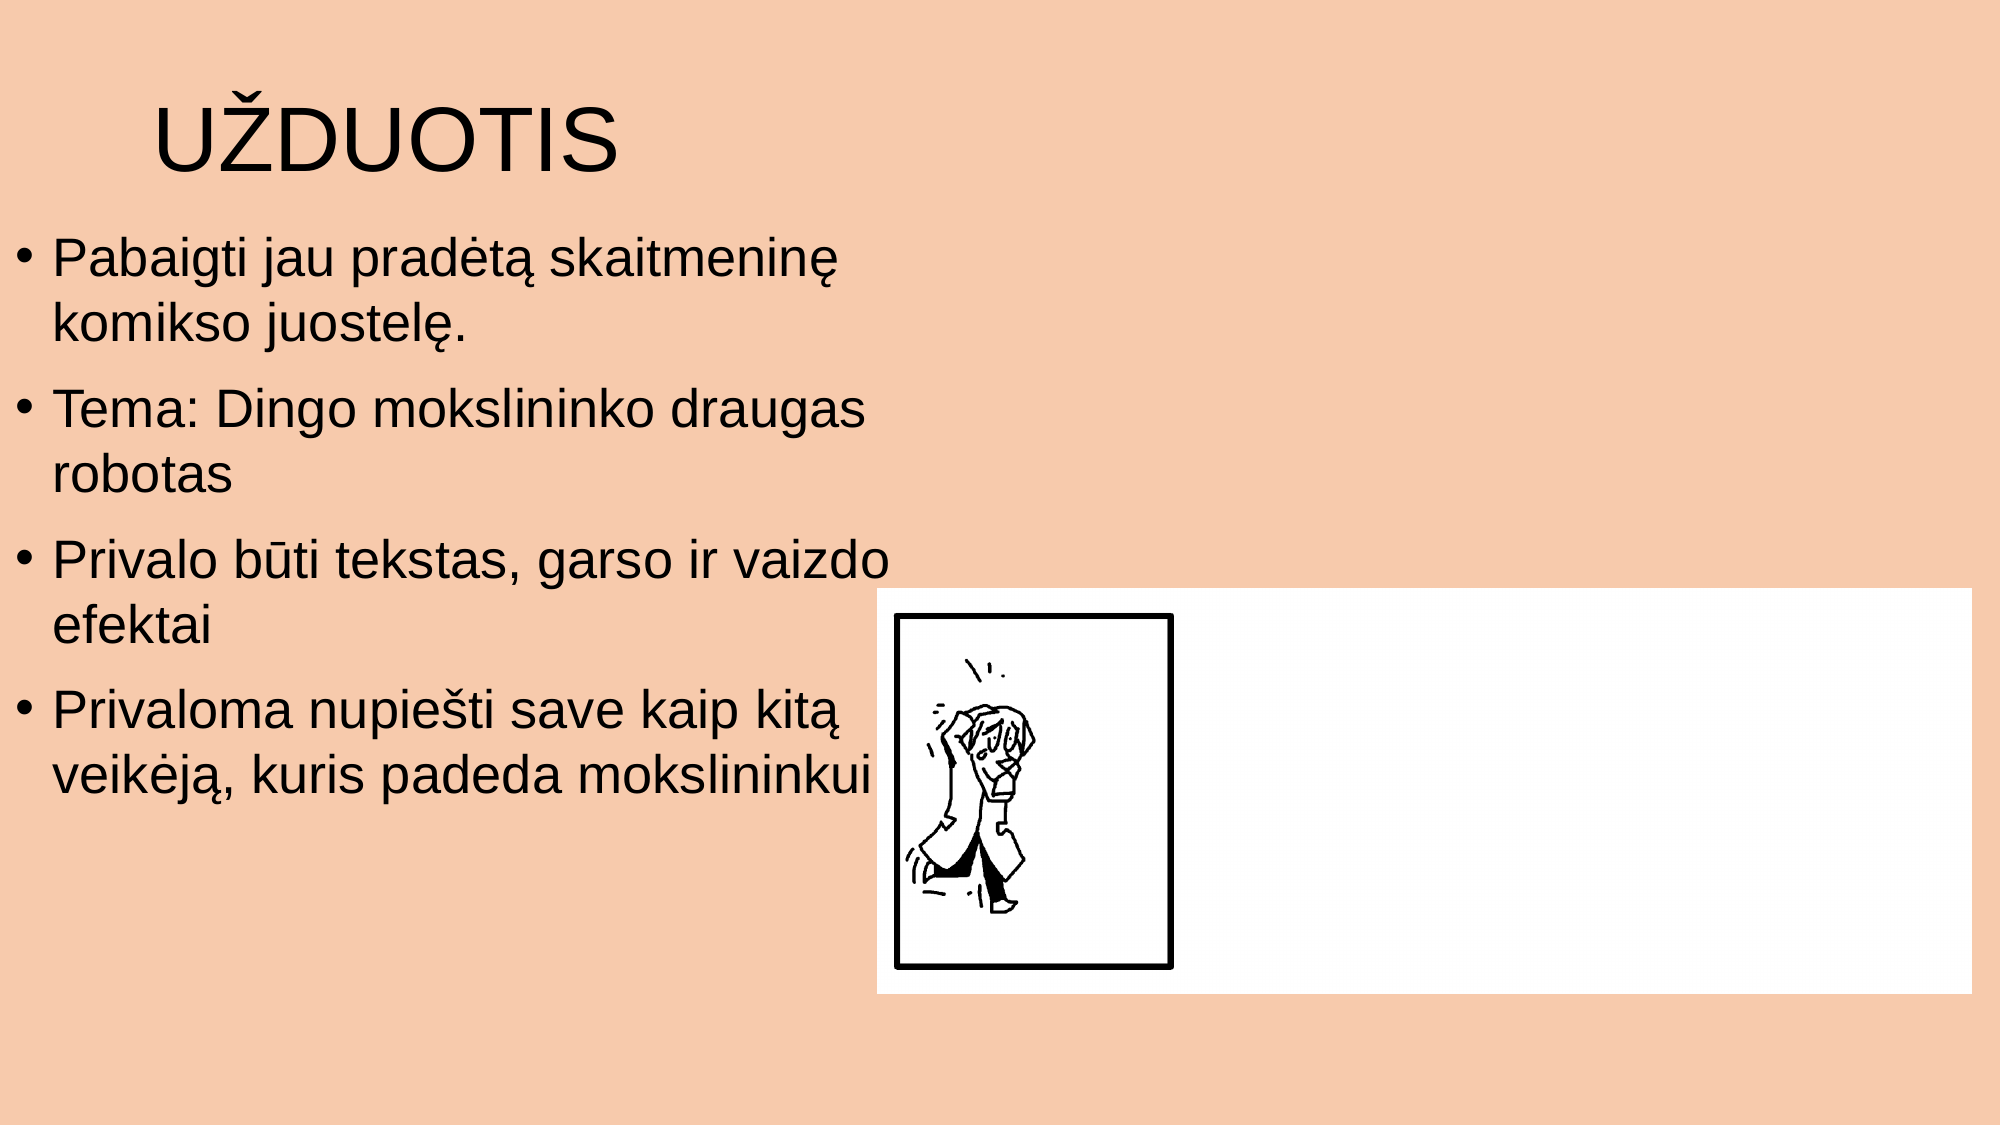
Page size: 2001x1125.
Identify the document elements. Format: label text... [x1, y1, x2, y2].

picture [877, 588, 1972, 994]
title UŽDUOTIS [137, 32, 1863, 250]
text_box Pabaigti jau pradėtą skaitmeninę komikso juostelę. Tema: Dingo mokslininko draugas robotas Privalo būti tekstas, garso ir vaizdo efektai Privaloma nupiešti save kaip kitą veikėją, kuris padeda mokslininkui [0, 214, 934, 885]
